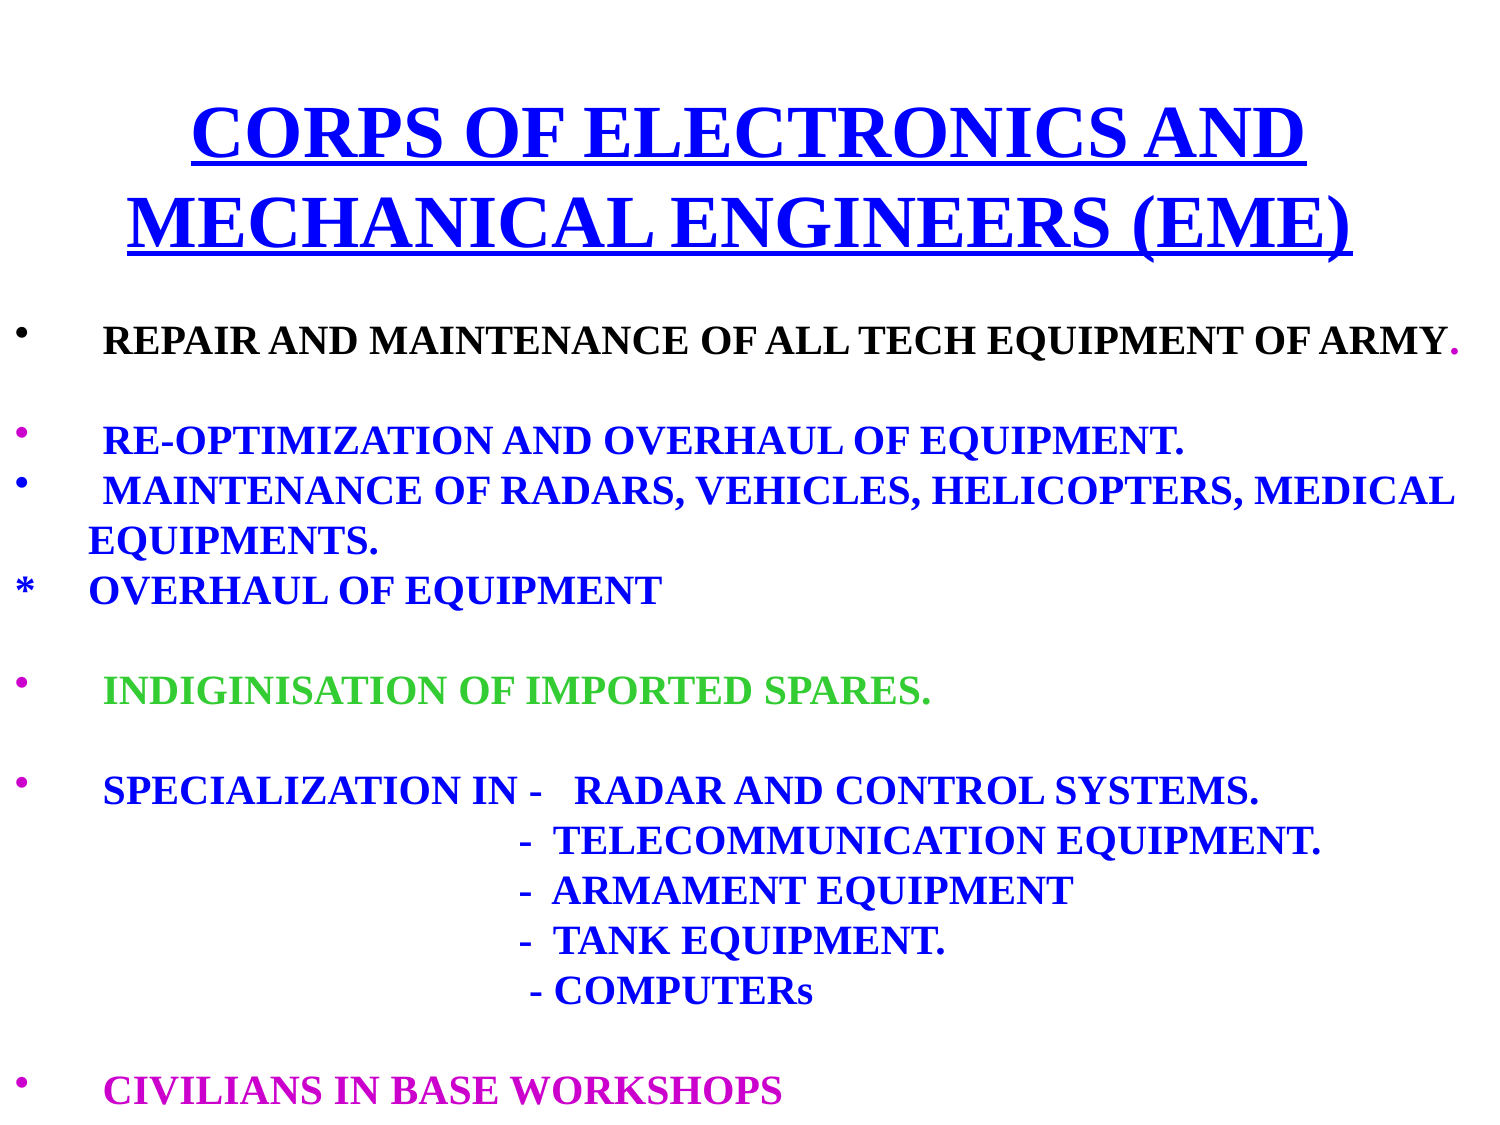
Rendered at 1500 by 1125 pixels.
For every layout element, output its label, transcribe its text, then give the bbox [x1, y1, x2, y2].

text_box CORPS OF ELECTRONICS AND MECHANICAL ENGINEERS (EME) REPAIR AND MAINTENANCE OF ALL TECH EQUIPMENT OF ARMY. RE-OPTIMIZATION AND OVERHAUL OF EQUIPMENT. MAINTENANCE OF RADARS, VEHICLES, HELICOPTERS, MEDICAL EQUIPMENTS. * OVERHAUL OF EQUIPMENT INDIGINISATION OF IMPORTED SPARES. SPECIALIZATION IN - RADAR AND CONTROL SYSTEMS. - TELECOMMUNICATION EQUIPMENT. - ARMAMENT EQUIPMENT - TANK EQUIPMENT. - COMPUTERs CIVILIANS IN BASE WORKSHOPS [0, 75, 1499, 1121]
